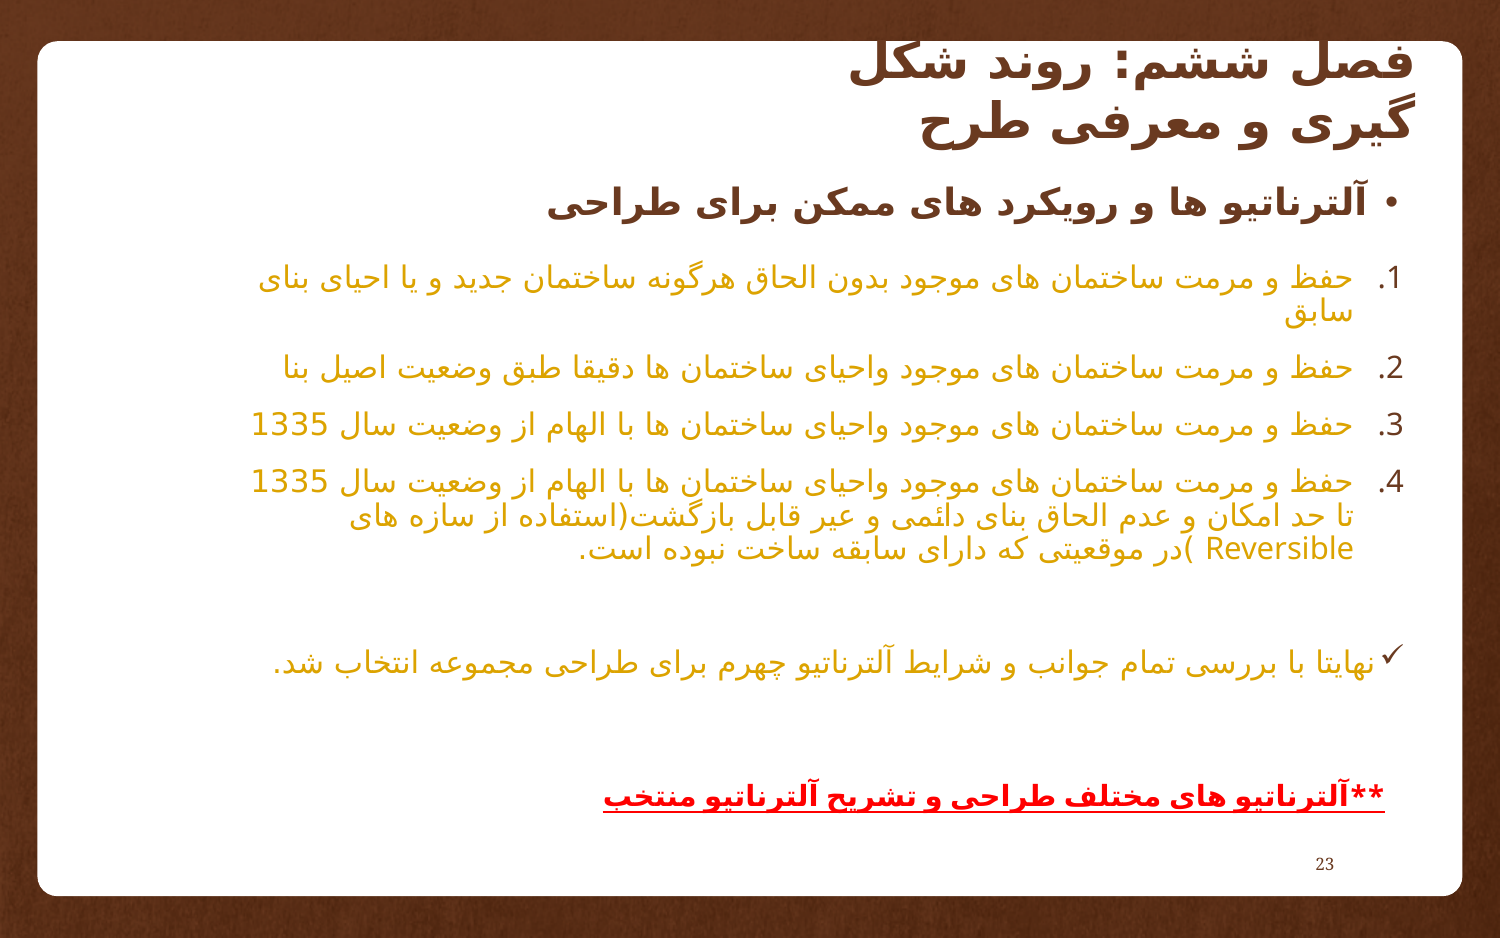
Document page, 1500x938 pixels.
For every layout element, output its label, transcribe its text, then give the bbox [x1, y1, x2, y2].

slide_number 23 [1262, 843, 1350, 886]
text_box حفظ و مرمت ساختمان های موجود بدون الحاق هرگونه ساختمان جدید و یا احیای بنای سابق حفظ و مرمت ساختمان های موجود واحیای ساختمان ها دقیقا طبق وضعیت اصیل بنا حفظ و مرمت ساختمان های موجود واحیای ساختمان ها با الهام از وضعیت سال 1335 حفظ و مرمت ساختمان های موجود واحیای ساختمان ها با الهام از وضعیت سال 1335 تا حد امکان و عدم الحاق بنای دائمی و عیر قابل بازگشت(استفاده از سازه های Reversible )در موقعیتی که دارای سابقه ساخت نبوده است. نهایتا با بررسی تمام جوانب و شرایط آلترناتیو چهرم برای طراحی مجموعه انتخاب شد. [215, 254, 1416, 719]
text_box **آلترناتیو های مختلف طراحی و تشریح آلترناتیو منتخب [572, 775, 1397, 822]
list آلترناتیو ها و رویکرد های ممکن برای طراحی [213, 175, 1414, 244]
title فصل ششم: روند شکل گیری و معرفی طرح [825, 81, 1432, 157]
